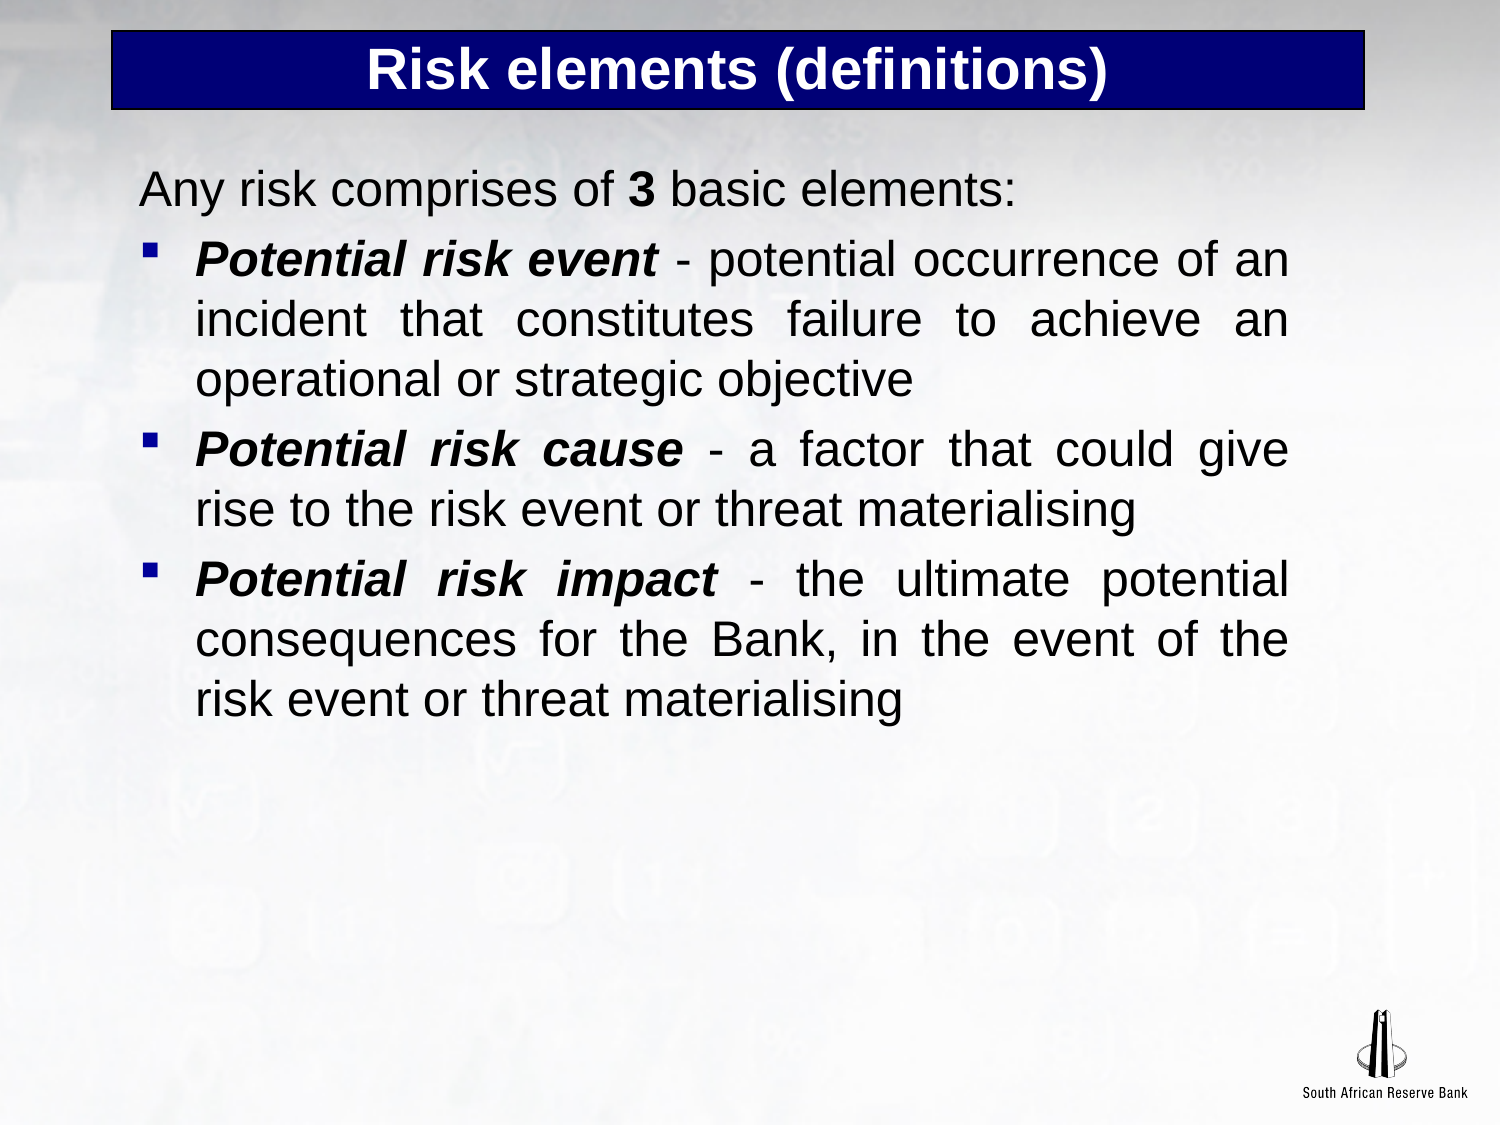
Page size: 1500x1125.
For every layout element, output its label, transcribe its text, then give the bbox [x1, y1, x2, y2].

picture [0, 0, 1500, 1125]
list Any risk comprises of 3 basic elements: Potential risk event - potential occurrence of an incident that constitutes failure to achieve an operational or strategic objective Potential risk cause - a factor that could give rise to the risk event or threat materialising Potential risk impact - the ultimate potential consequences for the Bank, in the event of the risk event or threat materialising [123, 148, 1306, 876]
title Risk elements (definitions) [111, 30, 1365, 110]
